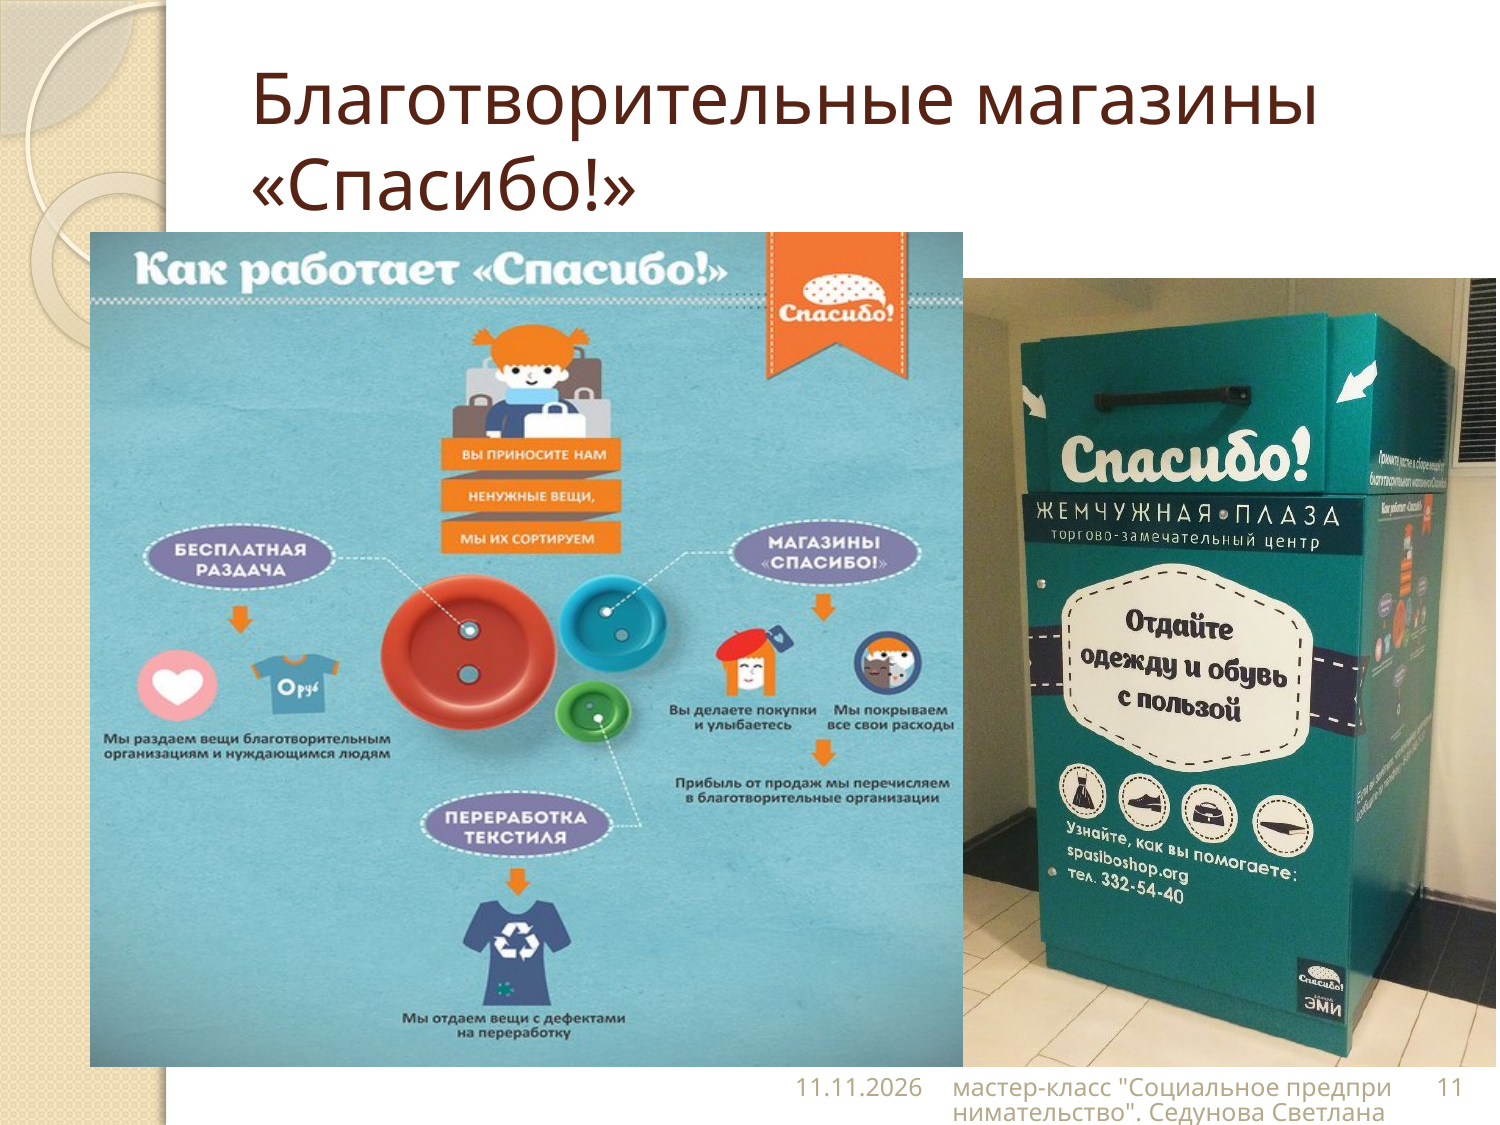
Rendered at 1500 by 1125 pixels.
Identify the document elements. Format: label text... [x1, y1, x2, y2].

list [970, 278, 1497, 1067]
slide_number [587, 1078, 937, 1113]
footer мастер-класс "Социальное предпринимательство". Седунова Светлана [937, 1078, 1413, 1113]
slide_number 11 [1413, 1078, 1488, 1113]
picture [89, 232, 963, 1067]
title Благотворительные магазины «Спасибо!» [235, 45, 1466, 233]
